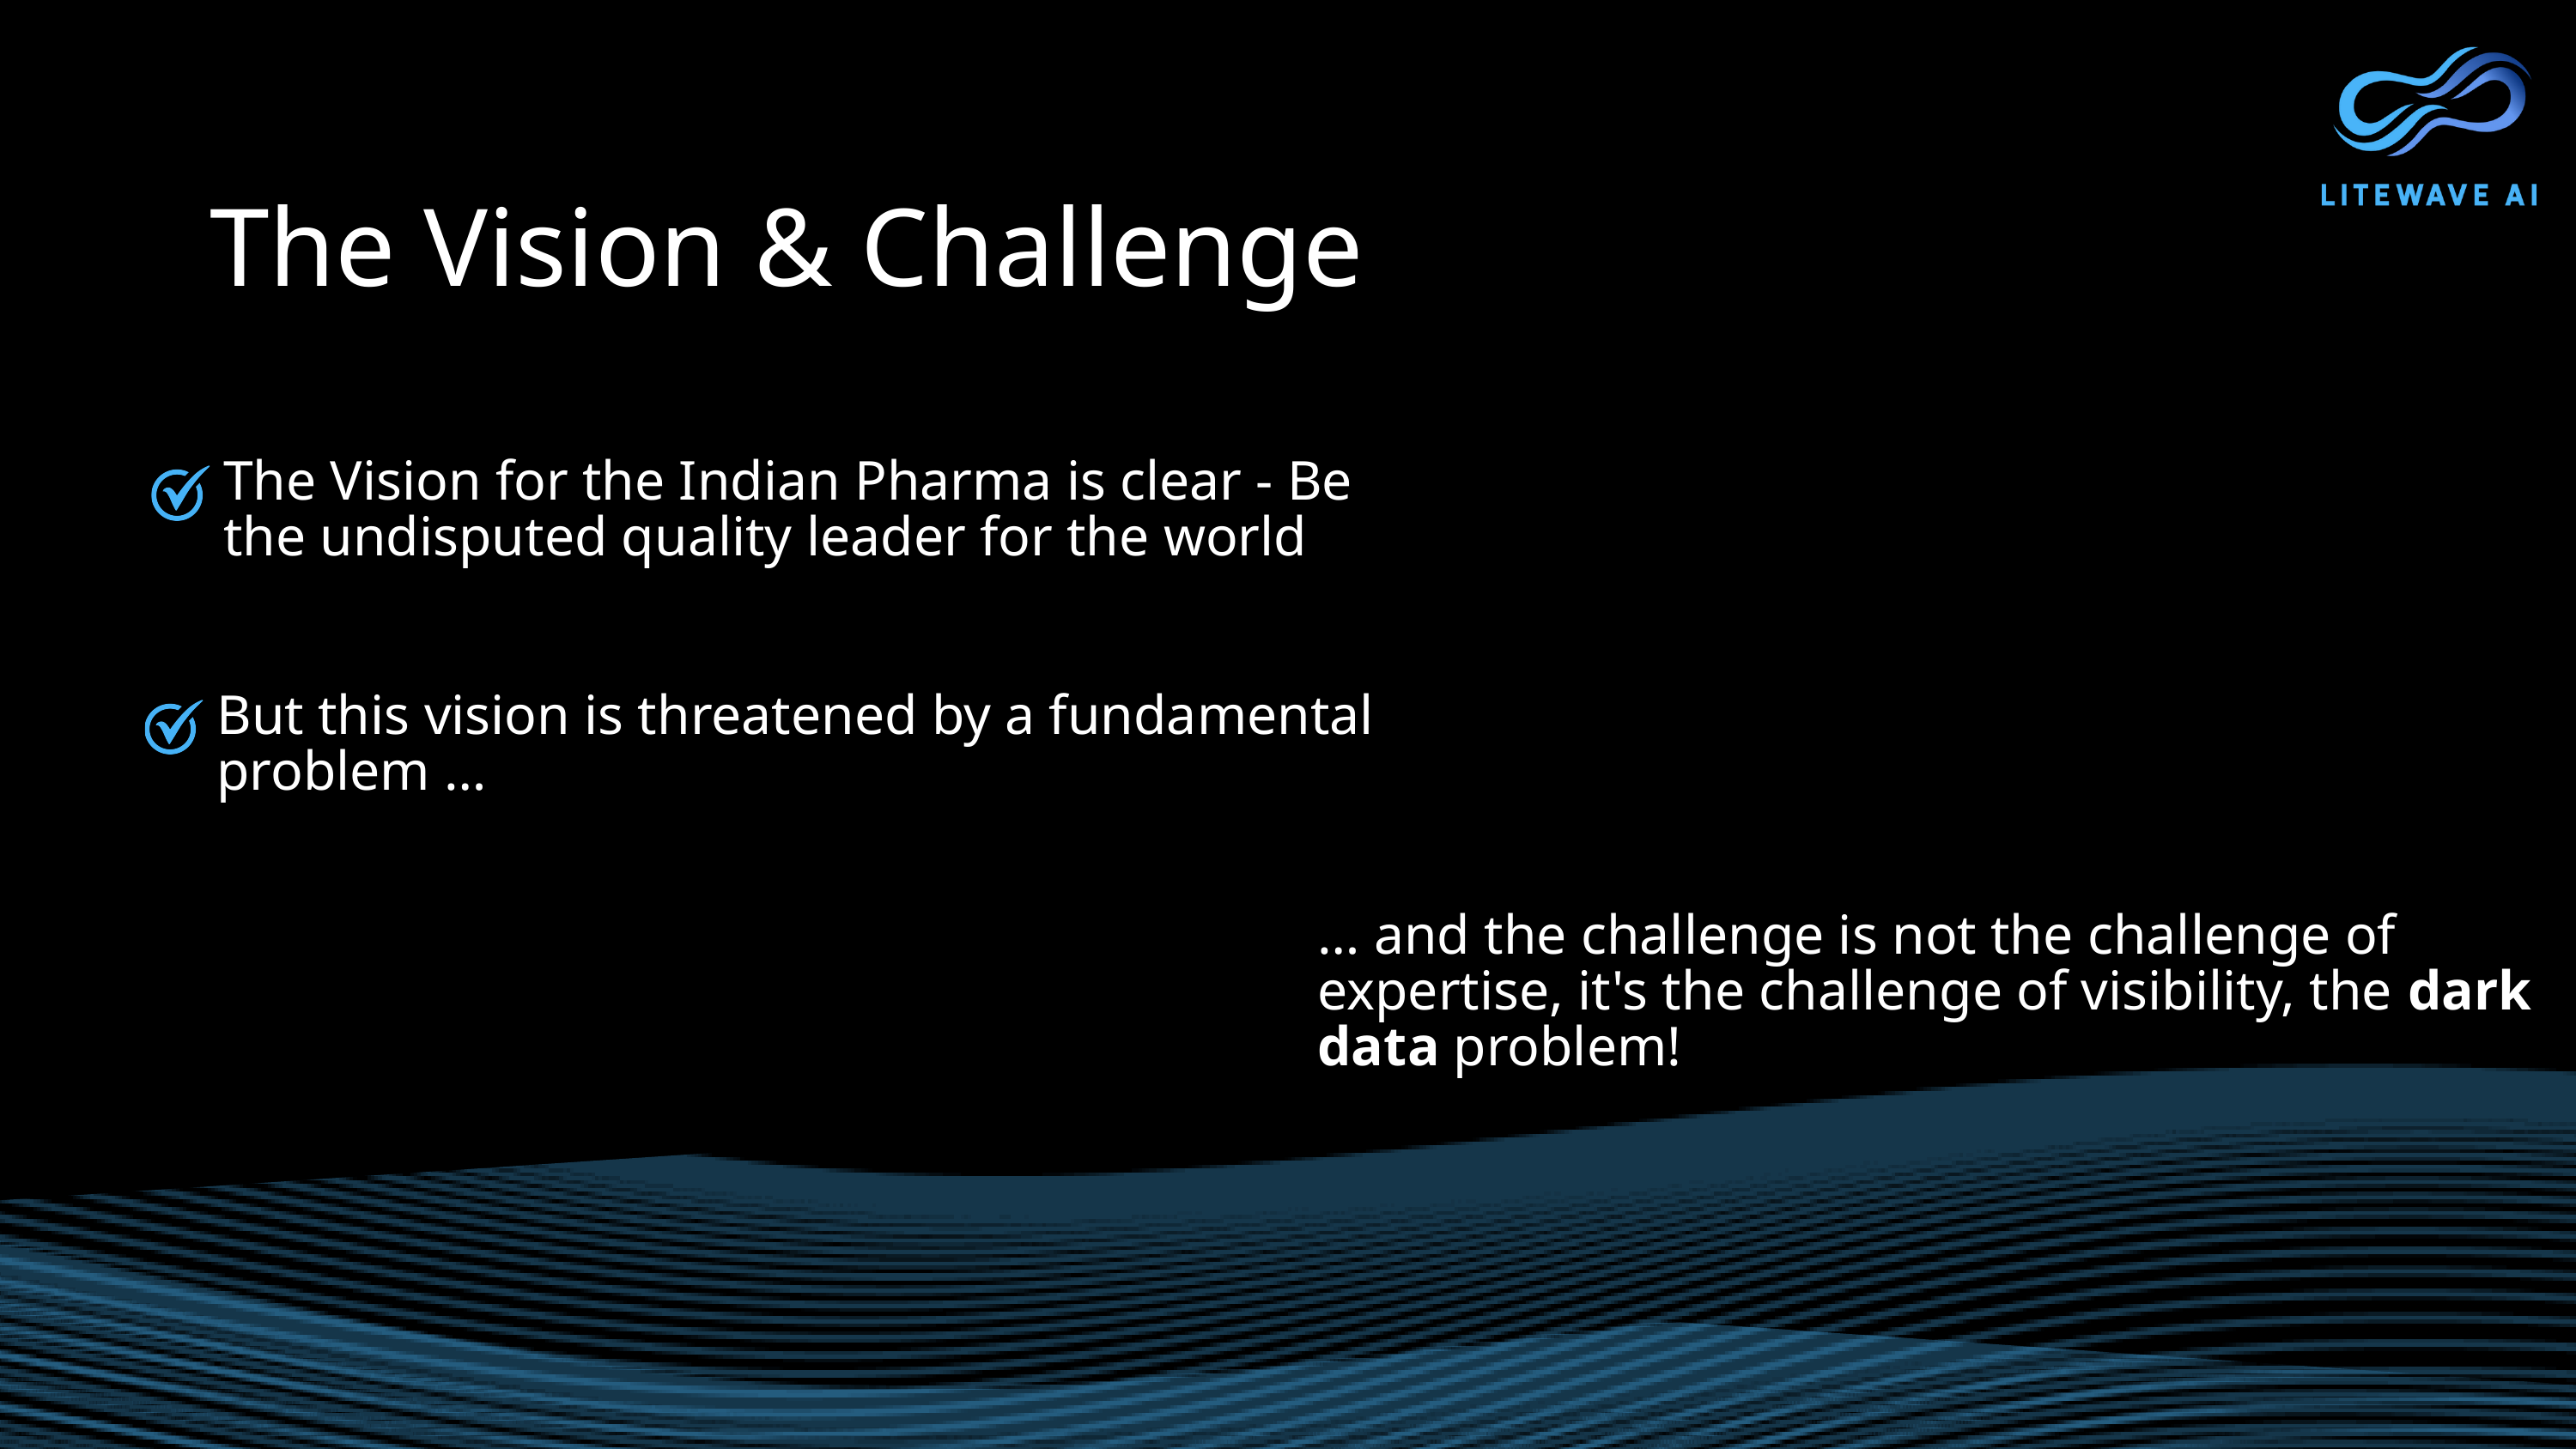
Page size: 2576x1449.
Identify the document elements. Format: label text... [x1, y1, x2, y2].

text_box The Vision for the Indian Pharma is clear - Be the undisputed quality leader for the world [222, 455, 1447, 567]
text_box The Vision & Challenge [210, 157, 2015, 308]
text_box [2321, 0, 2542, 215]
text_box But this vision is threatened by a fundamental problem … [216, 688, 1440, 801]
text_box [151, 465, 210, 521]
text_box [144, 700, 204, 755]
text_box [0, 1028, 2576, 1449]
text_box … and the challenge is not the challenge of expertise, it's the challenge of visibility, the dark data problem! [1317, 909, 2542, 1077]
